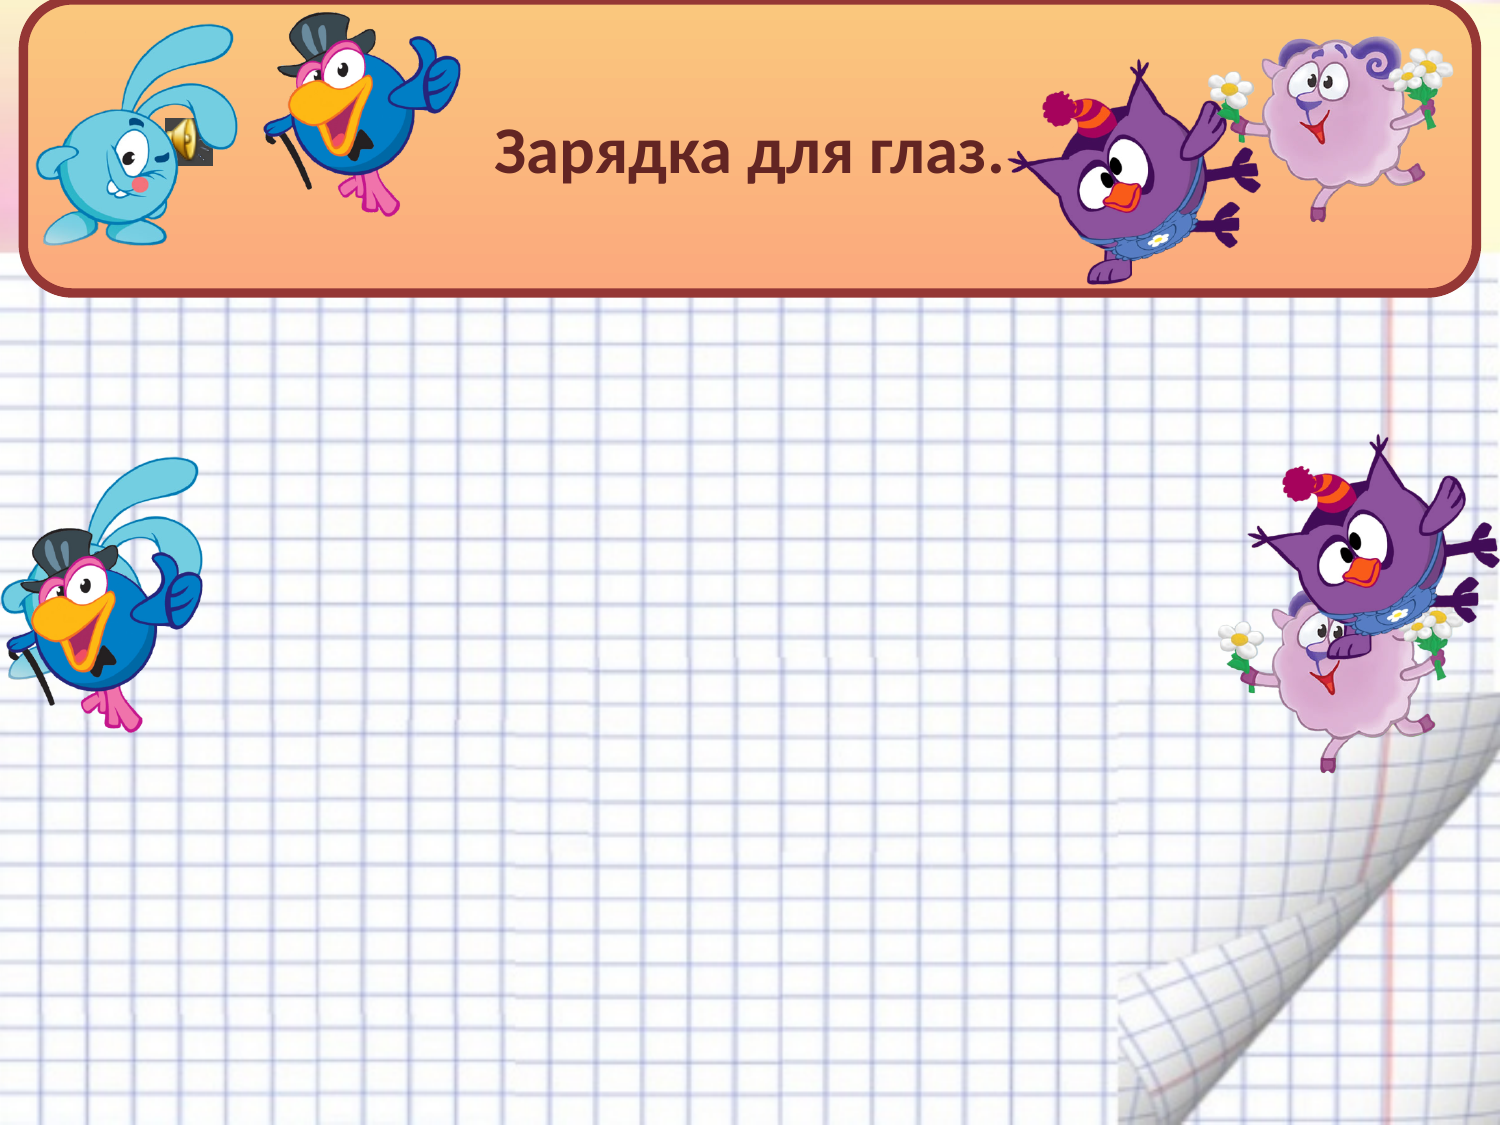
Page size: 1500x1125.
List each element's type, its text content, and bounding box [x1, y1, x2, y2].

picture [0, 0, 1500, 1125]
text_box Зарядка для глаз. [21, 0, 1479, 296]
picture [257, 0, 469, 221]
picture [1007, 34, 1454, 286]
picture [34, 23, 239, 247]
